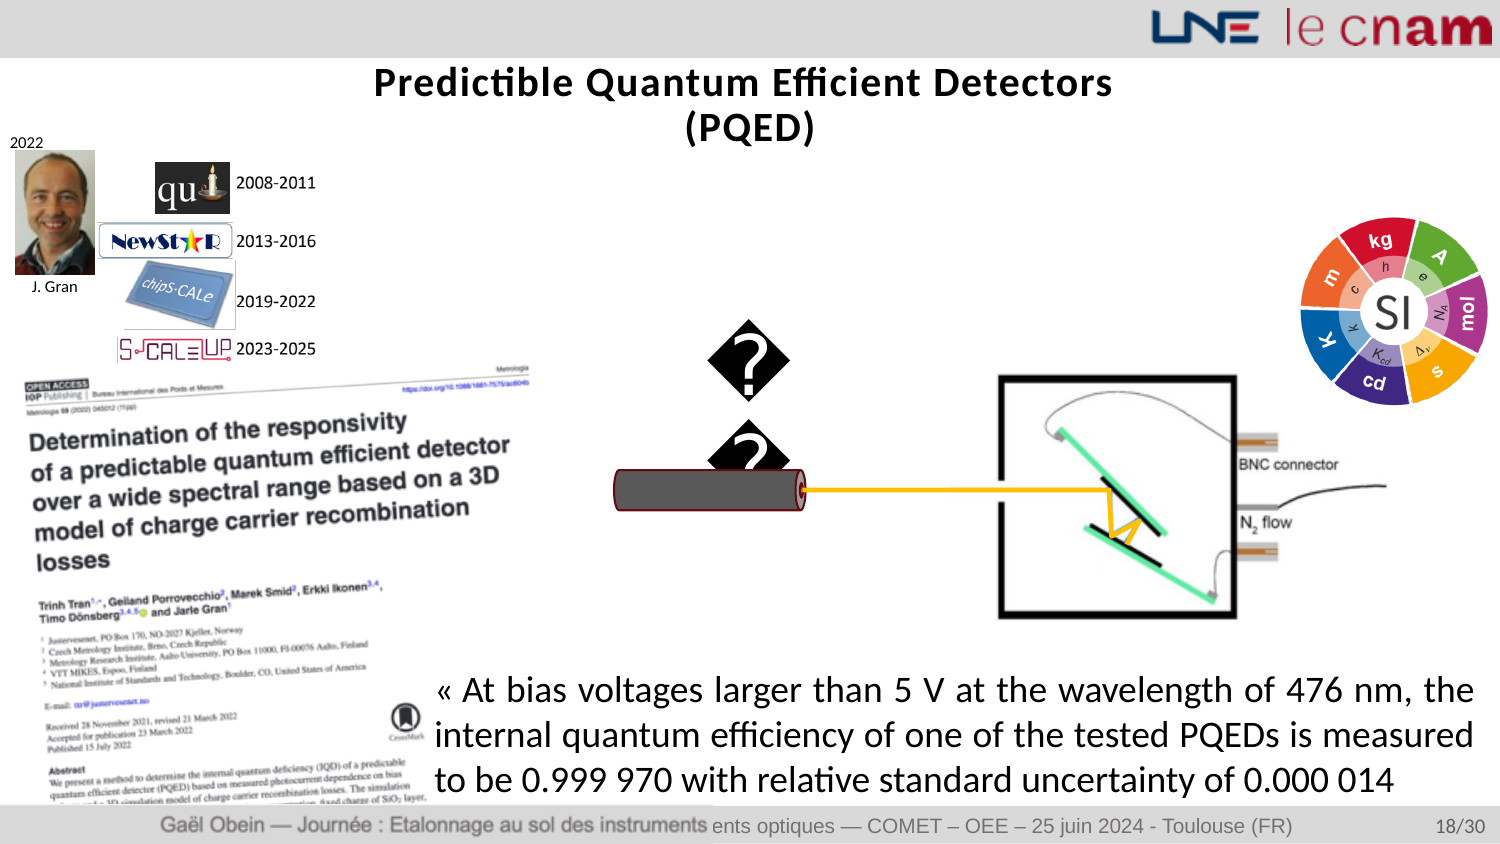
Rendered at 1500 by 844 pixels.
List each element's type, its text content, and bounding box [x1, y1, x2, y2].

picture [1150, 8, 1276, 46]
picture [15, 150, 95, 275]
text_box 😍 [691, 304, 792, 469]
text_box J. Gran [4, 268, 97, 304]
text_box Predictible Quantum Efficient Detectors (PQED) [35, 58, 1465, 153]
text_box 😍 [691, 512, 792, 519]
picture [1287, 8, 1492, 46]
text_box « At bias voltages larger than 5 V at the wavelength of 476 nm, the internal quantum efficiency of one of the tested PQEDs is measured to be 0.999 970 with relative standard uncertainty of 0.000 014 [588, 657, 1491, 808]
text_box 2022 [0, 124, 35, 160]
text_box [798, 481, 804, 500]
picture [0, 162, 713, 844]
text_box [612, 468, 807, 512]
text_box [802, 488, 950, 515]
picture [950, 216, 1491, 629]
